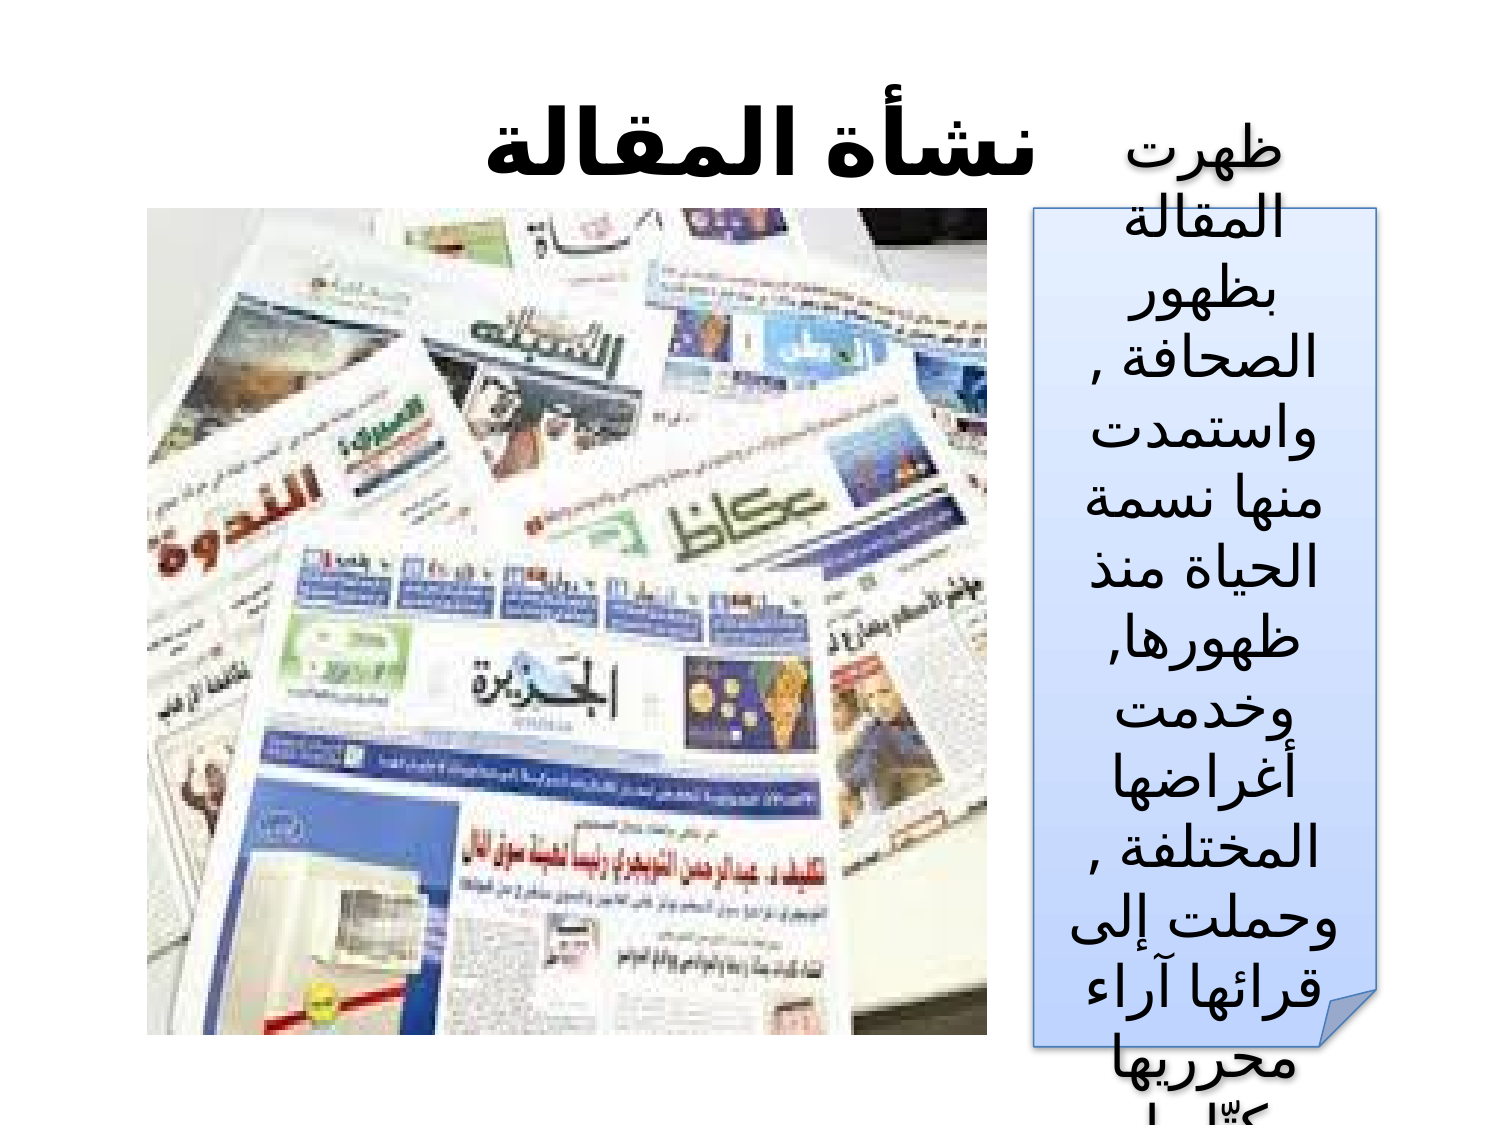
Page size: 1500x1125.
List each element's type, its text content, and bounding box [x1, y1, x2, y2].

title نشأة المقالة [75, 45, 1425, 233]
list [147, 207, 987, 1036]
text_box ظهرت المقالة بظهور الصحافة , واستمدت منها نسمة الحياة منذ ظهورها, وخدمت أغراضها المختلفة , وحملت إلى قرائها آراء محرريها وكتّابها . [1032, 207, 1377, 1048]
